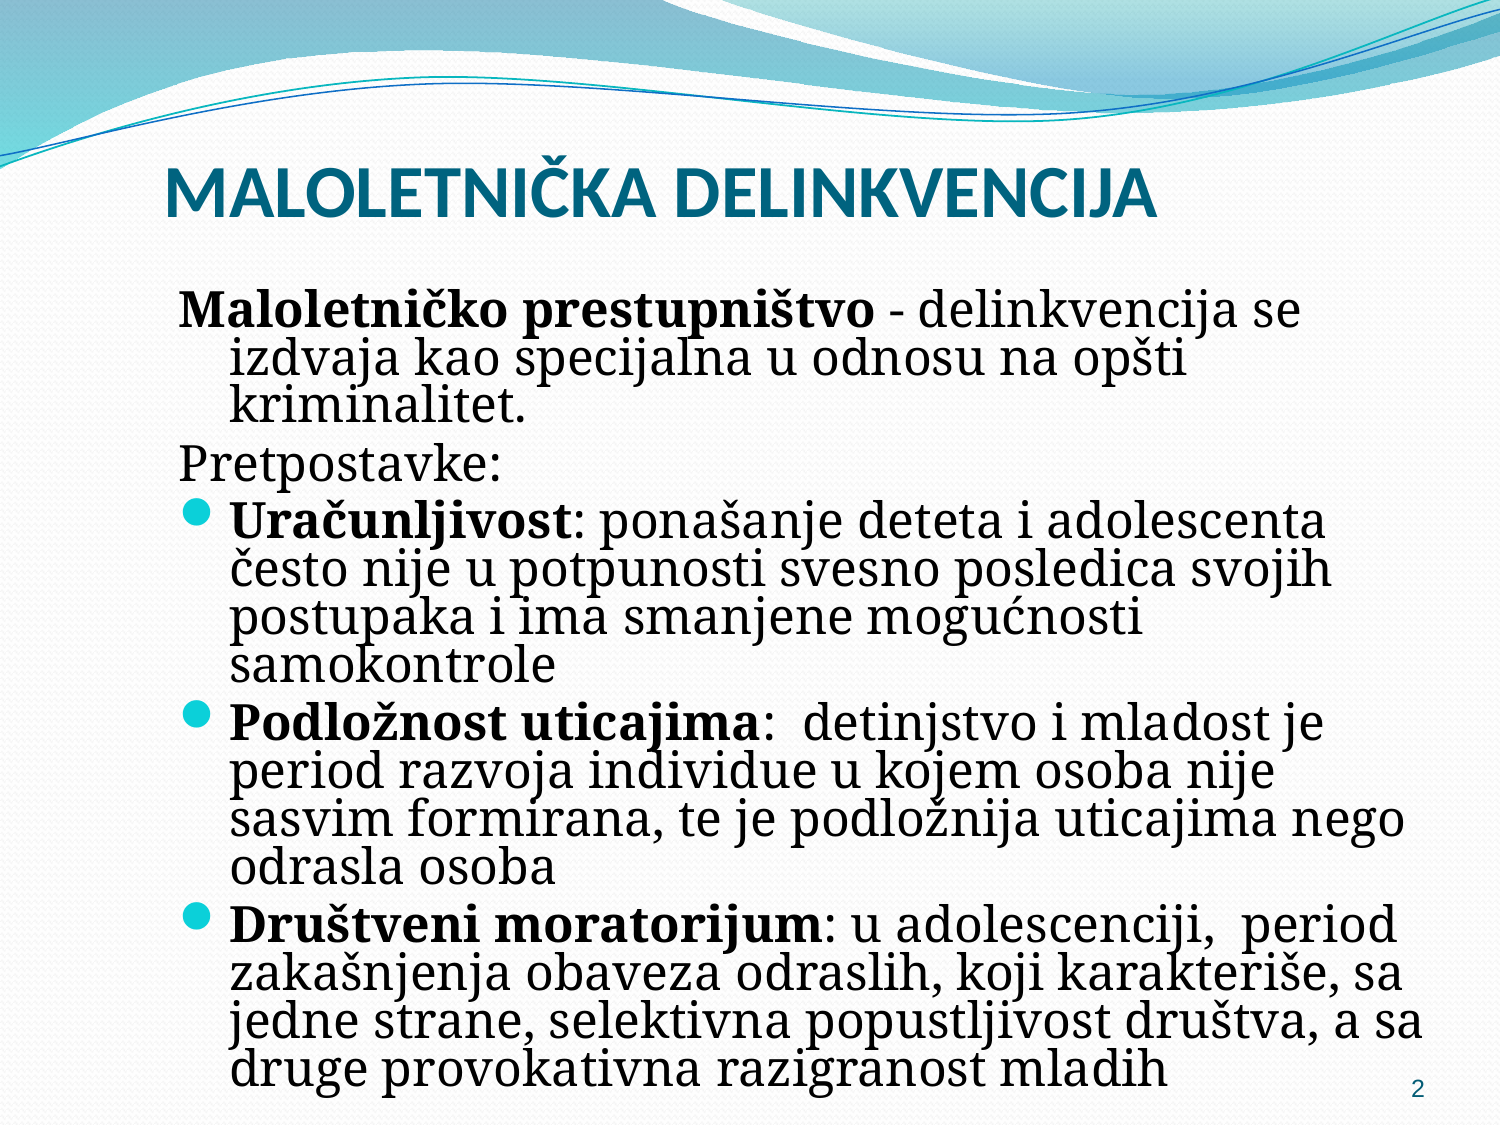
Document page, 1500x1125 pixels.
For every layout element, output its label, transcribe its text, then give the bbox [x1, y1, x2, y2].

slide_number 2 [1299, 1042, 1425, 1103]
title MALOLETNIČKA DELINKVENCIJA [163, 44, 1466, 233]
list Maloletničko prestupništvo - delinkvencija se izdvaja kao specijalna u odnosu na opšti kriminalitet. Pretpostavke: Uračunljivost: ponašanje deteta i adolescenta često nije u potpunosti svesno posledica svojih postupaka i ima smanjene mogućnosti samokontrole Podložnost uticajima: detinjstvo i mladost je period razvoja individue u kojem osoba nije sasvim formirana, te je podložnija uticajima nego odrasla osoba Društveni moratorijum: u adolescenciji, period zakašnjenja obaveza odraslih, koji karakteriše, sa jedne strane, selektivna popustljivost društva, a sa druge provokativna razigranost mladih [163, 281, 1466, 1026]
